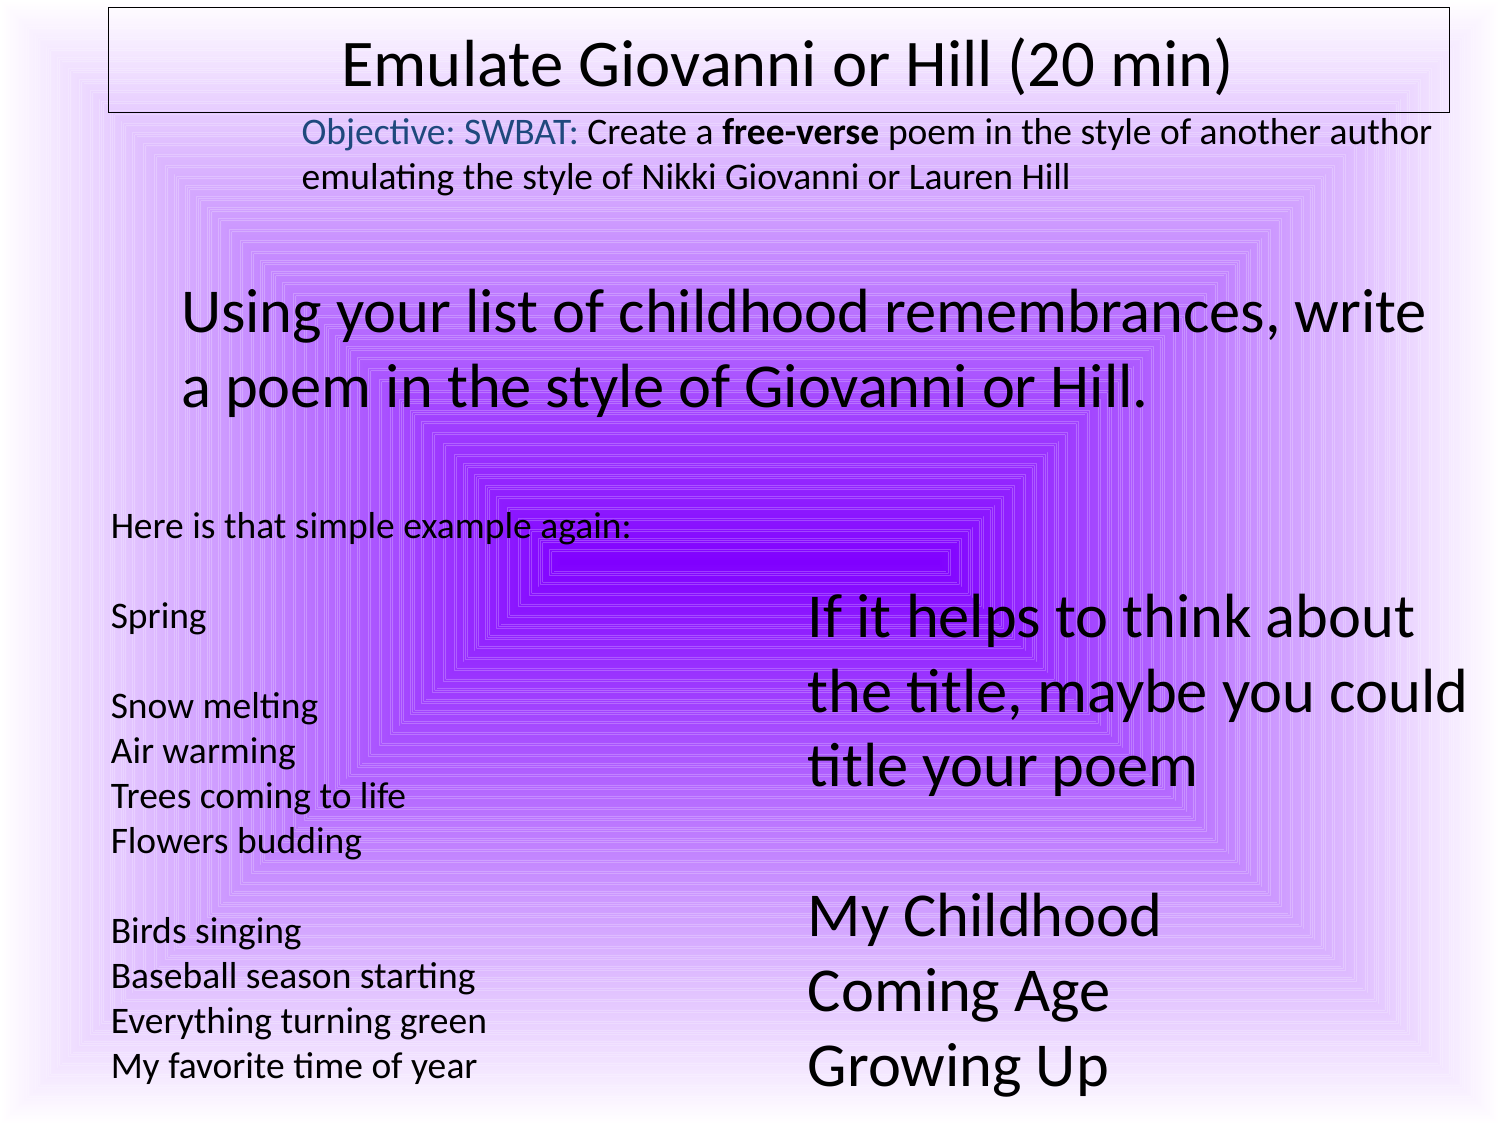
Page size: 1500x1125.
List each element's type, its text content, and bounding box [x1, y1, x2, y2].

text_box Using your list of childhood remembrances, write a poem in the style of Giovanni or Hill. [166, 262, 1444, 428]
text_box If it helps to think about the title, maybe you could title your poem My Childhood Coming Age Growing Up [793, 567, 1484, 1107]
text_box Here is that simple example again: Spring Snow melting Air warming Trees coming to life Flowers budding Birds singing Baseball season starting Everything turning green My favorite time of year [96, 494, 648, 1094]
title Emulate Giovanni or Hill (20 min) [108, 7, 1450, 99]
text_box Objective: SWBAT: Create a free-verse poem in the style of another author emulating the style of Nikki Giovanni or Lauren Hill [108, 99, 1450, 205]
